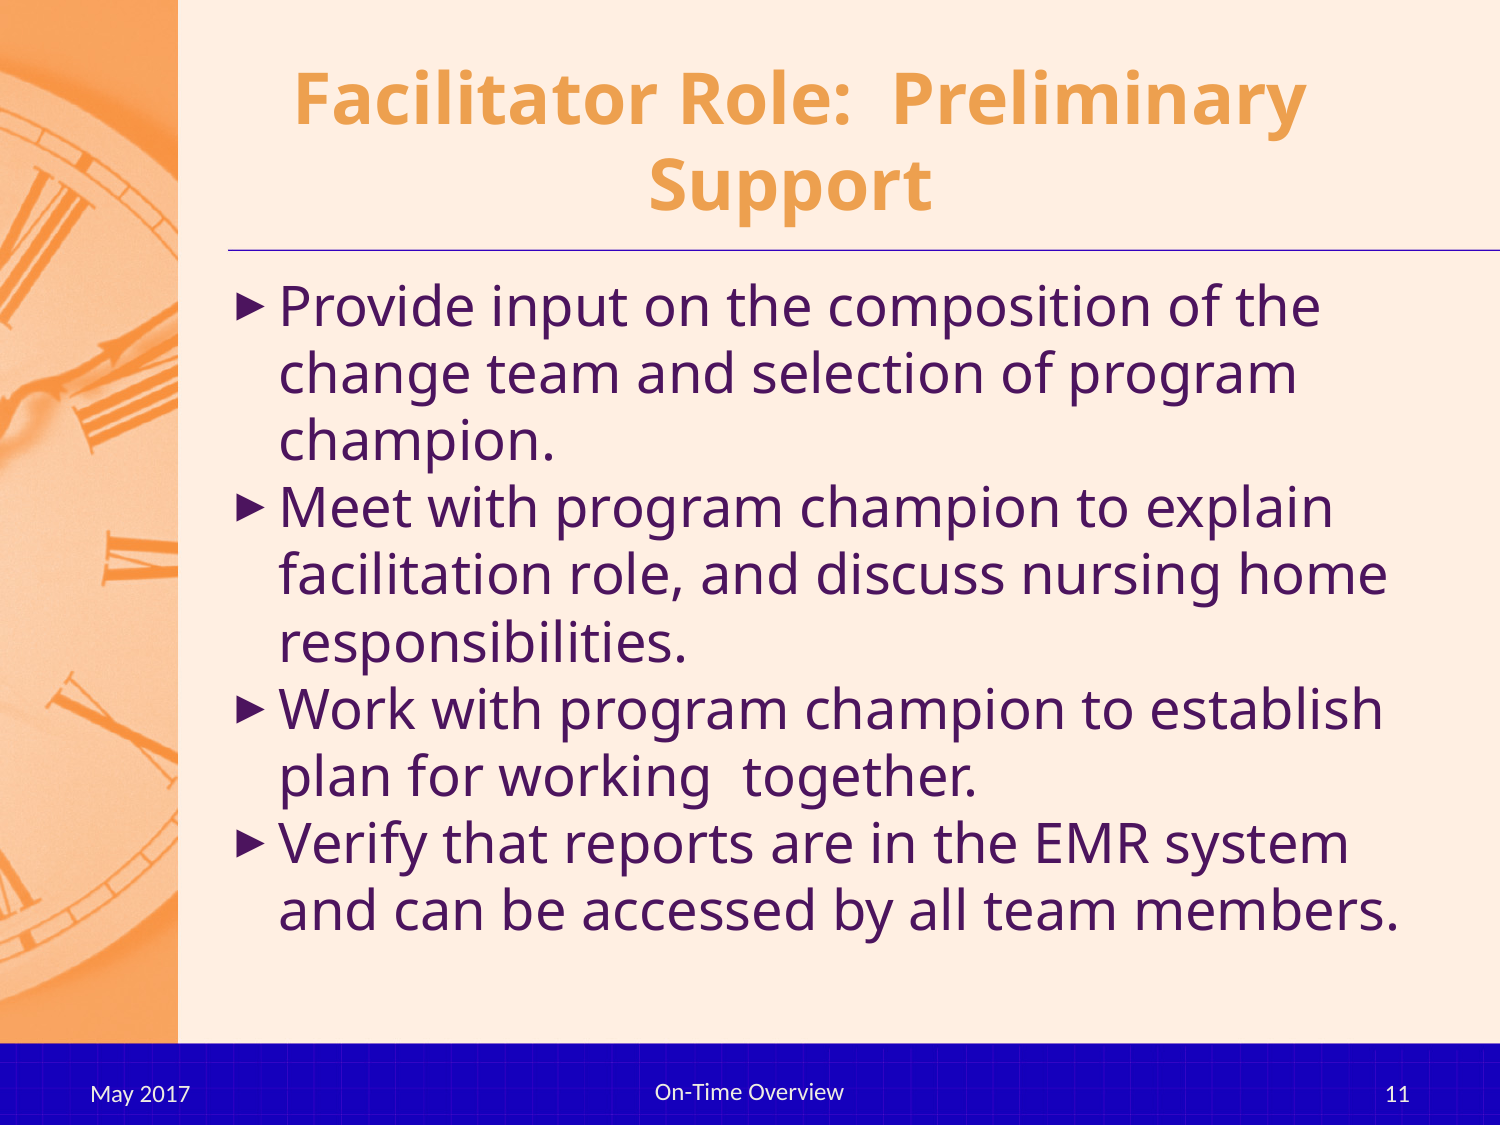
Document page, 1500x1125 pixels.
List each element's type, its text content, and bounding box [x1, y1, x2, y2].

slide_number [75, 1062, 425, 1122]
title Facilitator Role: Preliminary Support [174, 45, 1425, 233]
picture [0, 0, 1500, 1125]
footer On-Time Overview [512, 1060, 988, 1121]
list Provide input on the composition of the change team and selection of program champion. Meet with program champion to explain facilitation role, and discuss nursing home responsibilities. Work with program champion to establish plan for working together. Verify that reports are in the EMR system and can be accessed by all team members. [212, 262, 1425, 1005]
slide_number 11 [1074, 1062, 1425, 1122]
